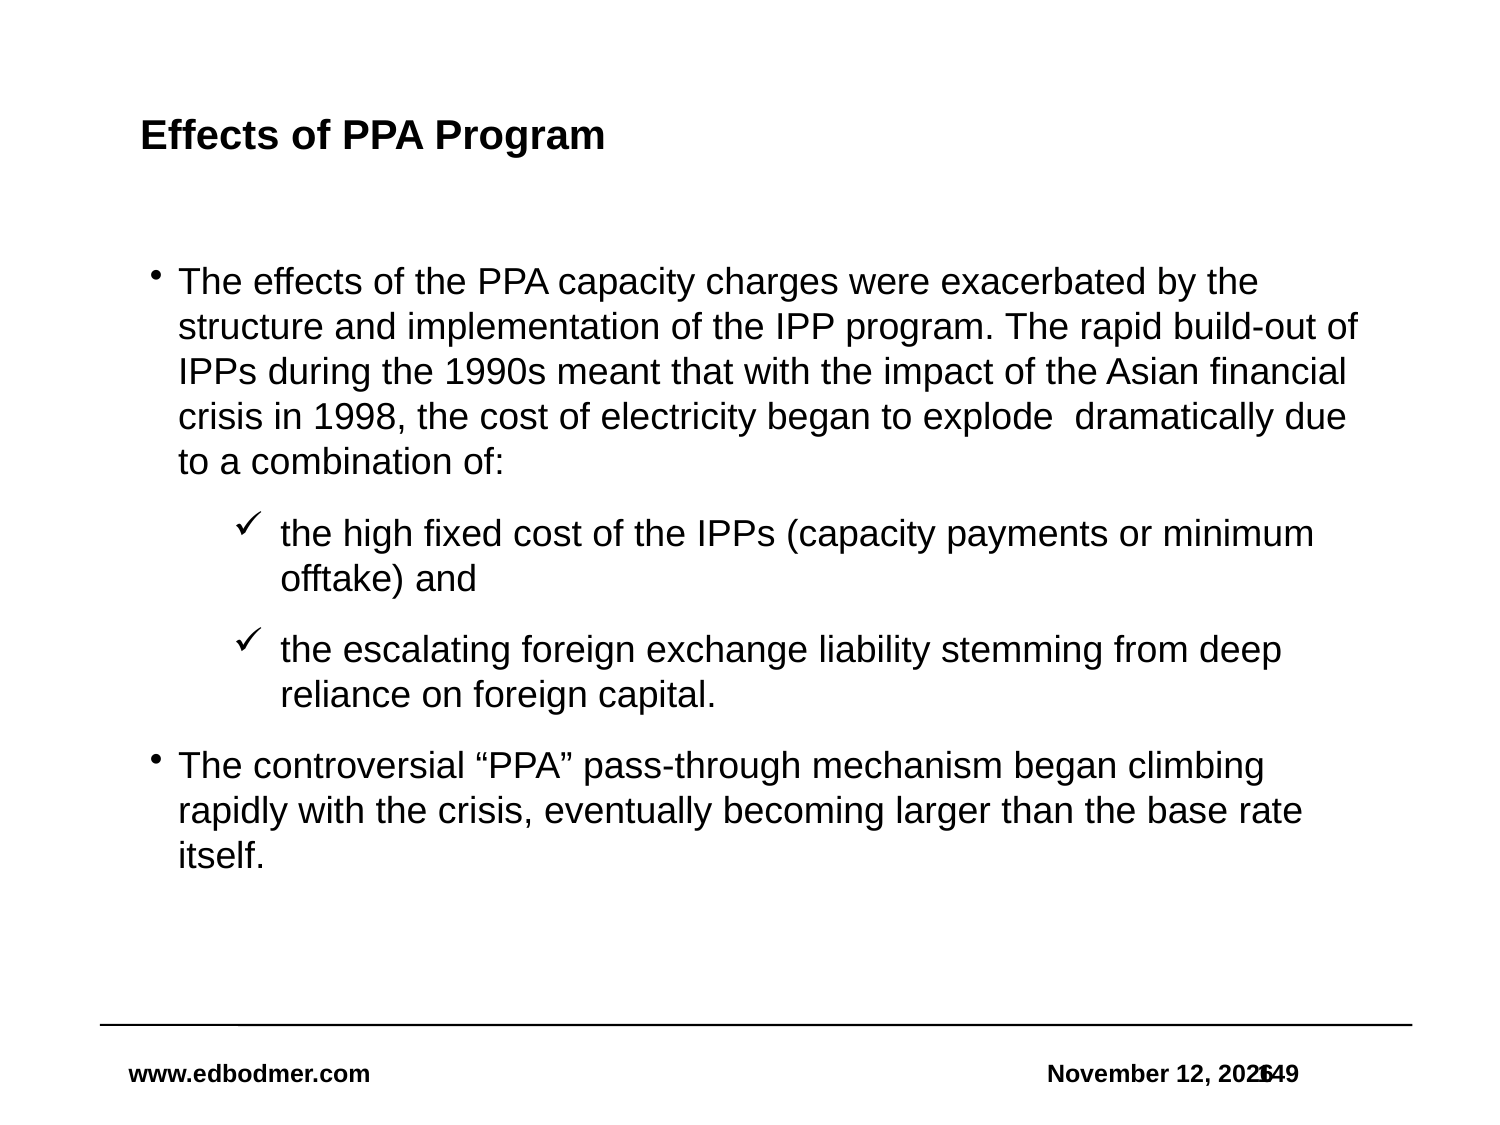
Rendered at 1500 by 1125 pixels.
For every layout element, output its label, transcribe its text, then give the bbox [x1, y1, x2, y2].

list The effects of the PPA capacity charges were exacerbated by the structure and implementation of the IPP program. The rapid build-out of IPPs during the 1990s meant that with the impact of the Asian financial crisis in 1998, the cost of electricity began to explode dramatically due to a combination of: the high fixed cost of the IPPs (capacity payments or minimum offtake) and the escalating foreign exchange liability stemming from deep reliance on foreign capital. The controversial “PPA” pass-through mechanism began climbing rapidly with the crisis, eventually becoming larger than the base rate itself. [124, 249, 1376, 1001]
title Effects of PPA Program [124, 99, 1288, 226]
